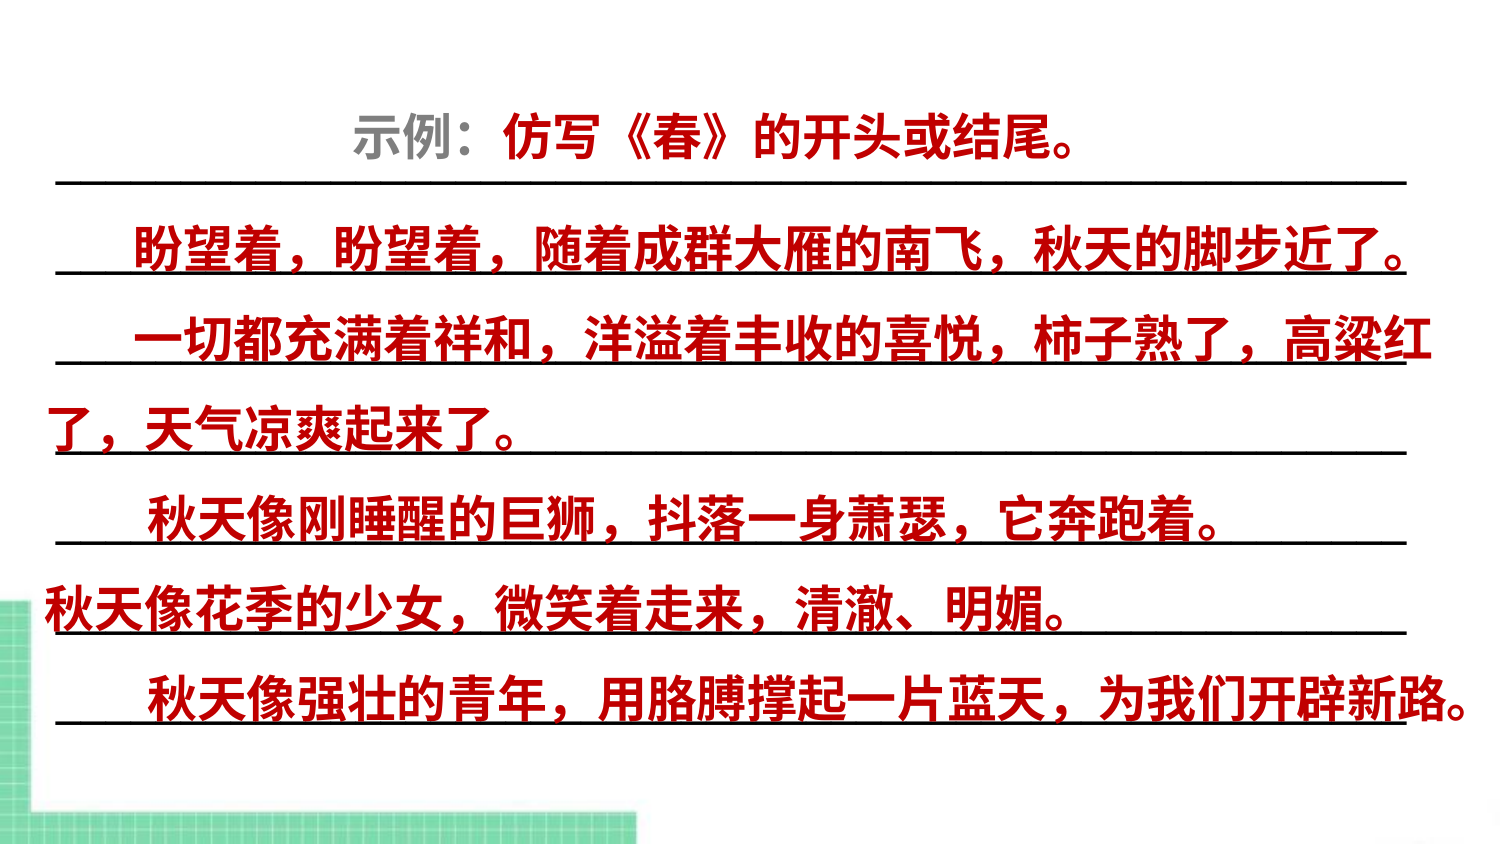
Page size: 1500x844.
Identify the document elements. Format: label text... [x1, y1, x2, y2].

text_box 示例：仿写《春》的开头或结尾。 [338, 98, 1118, 173]
picture [0, 0, 1500, 844]
text_box 盼望着，盼望着，随着成群大雁的南飞，秋天的脚步近了。 一切都充满着祥和，洋溢着丰收的喜悦，柿子熟了，高粱红了，天气凉爽起来了。 秋天像刚睡醒的巨狮，抖落一身萧瑟，它奔跑着。 秋天像花季的少女，微笑着走来，清澈、明媚。 秋天像强壮的青年，用胳膊撑起一片蓝天，为我们开辟新路。 [29, 180, 1483, 736]
text_box __________________________________________________________________________________________________________________________________________________________________________________________________________________________________________________________________________________________________________________________________________________________________________________________ [41, 91, 1424, 180]
